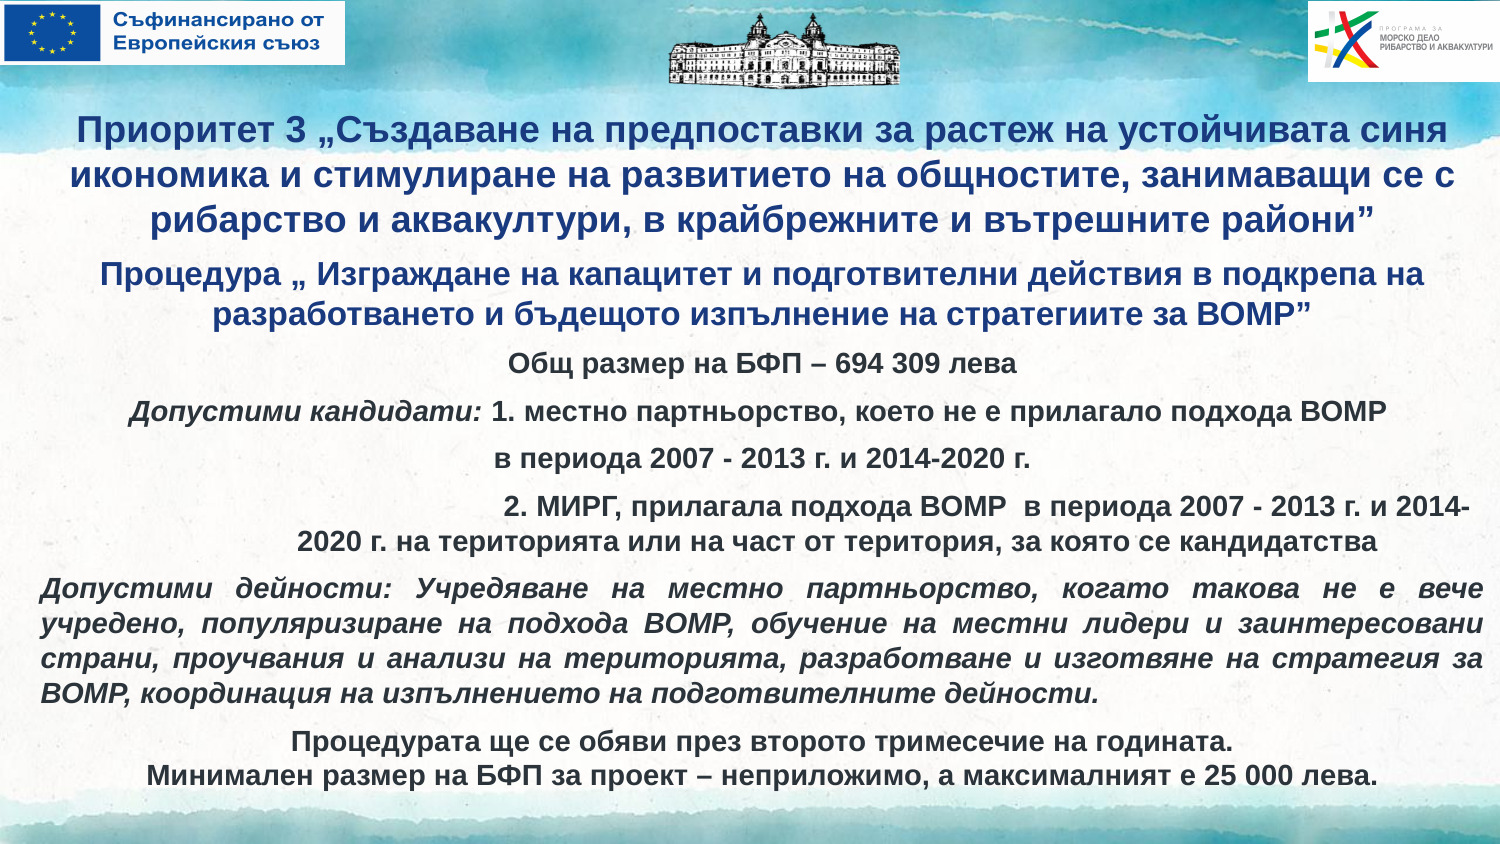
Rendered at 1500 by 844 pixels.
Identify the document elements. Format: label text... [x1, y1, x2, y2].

picture [0, 0, 1500, 844]
list Приоритет 3 „Създаване на предпоставки за растеж на устойчивата синя икономика и стимулиране на развитието на общностите, занимаващи се с рибарство и аквакултури, в крайбрежните и вътрешните райони” Процедура „ Изграждане на капацитет и подготвителни действия в подкрепа на разработването и бъдещото изпълнение на стратегиите за ВОМР” Общ размер на БФП – 694 309 лева Допустими кандидати: 1. местно партньорство, което не е прилагало подхода ВОМР в периода 2007 - 2013 г. и 2014-2020 г. 2. МИРГ, прилагала подхода ВОМР в периода 2007 - 2013 г. и 2014- 2020 г. на територията или на част от територия, за която се кандидатства Допустими дейности: Учредяване на местно партньорство, когато такова не е вече учредено, популяризиране на подхода ВОМР, обучение на местни лидери и заинтересовани страни, проучвания и анализи на територията, разработване и изготвяне на стратегия за ВОМР, координация на изпълнението на подготвителните дейности. Процедурата ще се обяви през второто тримесечие на годината. Минимален размер на БФП за проект – неприложимо, а максималният е 25 000 лева. [13, 89, 1500, 831]
